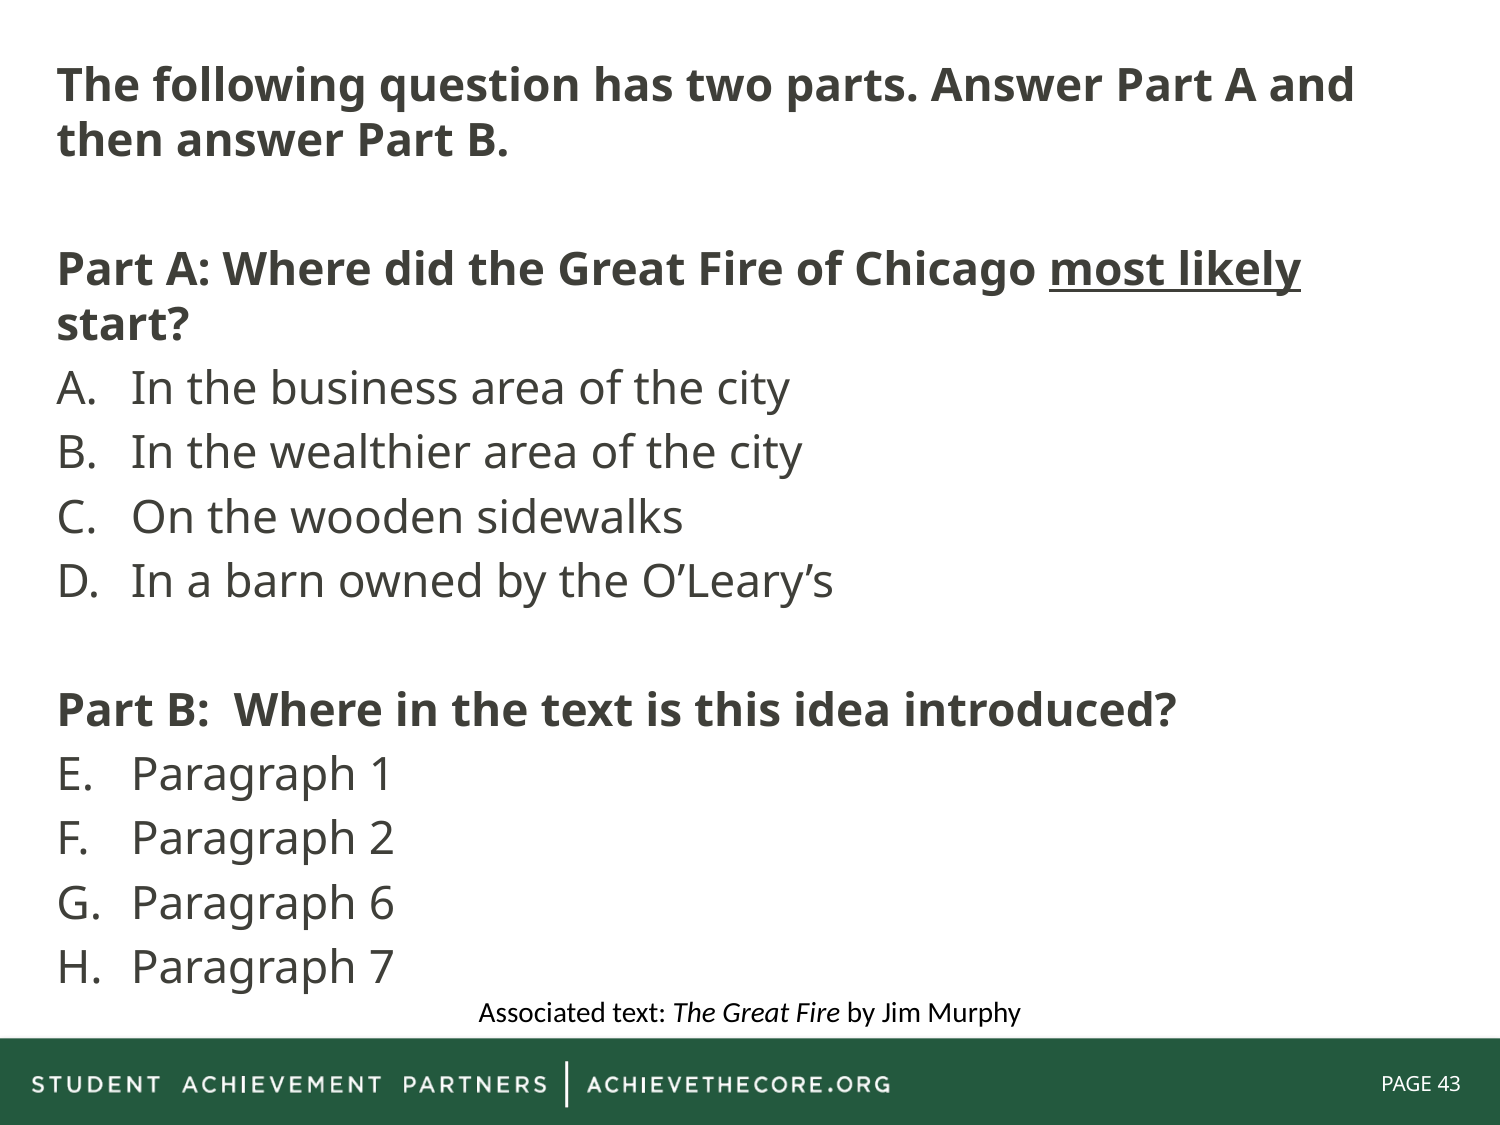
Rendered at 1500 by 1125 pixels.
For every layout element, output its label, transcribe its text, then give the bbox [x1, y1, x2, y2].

list The following question has two parts. Answer Part A and then answer Part B. Part A: Where did the Great Fire of Chicago most likely start? In the business area of the city In the wealthier area of the city On the wooden sidewalks In a barn owned by the O’Leary’s Part B: Where in the text is this idea introduced? Paragraph 1 Paragraph 2 Paragraph 6 Paragraph 7 [41, 47, 1457, 985]
text_box Associated text: The Great Fire by Jim Murphy [0, 985, 1500, 1036]
